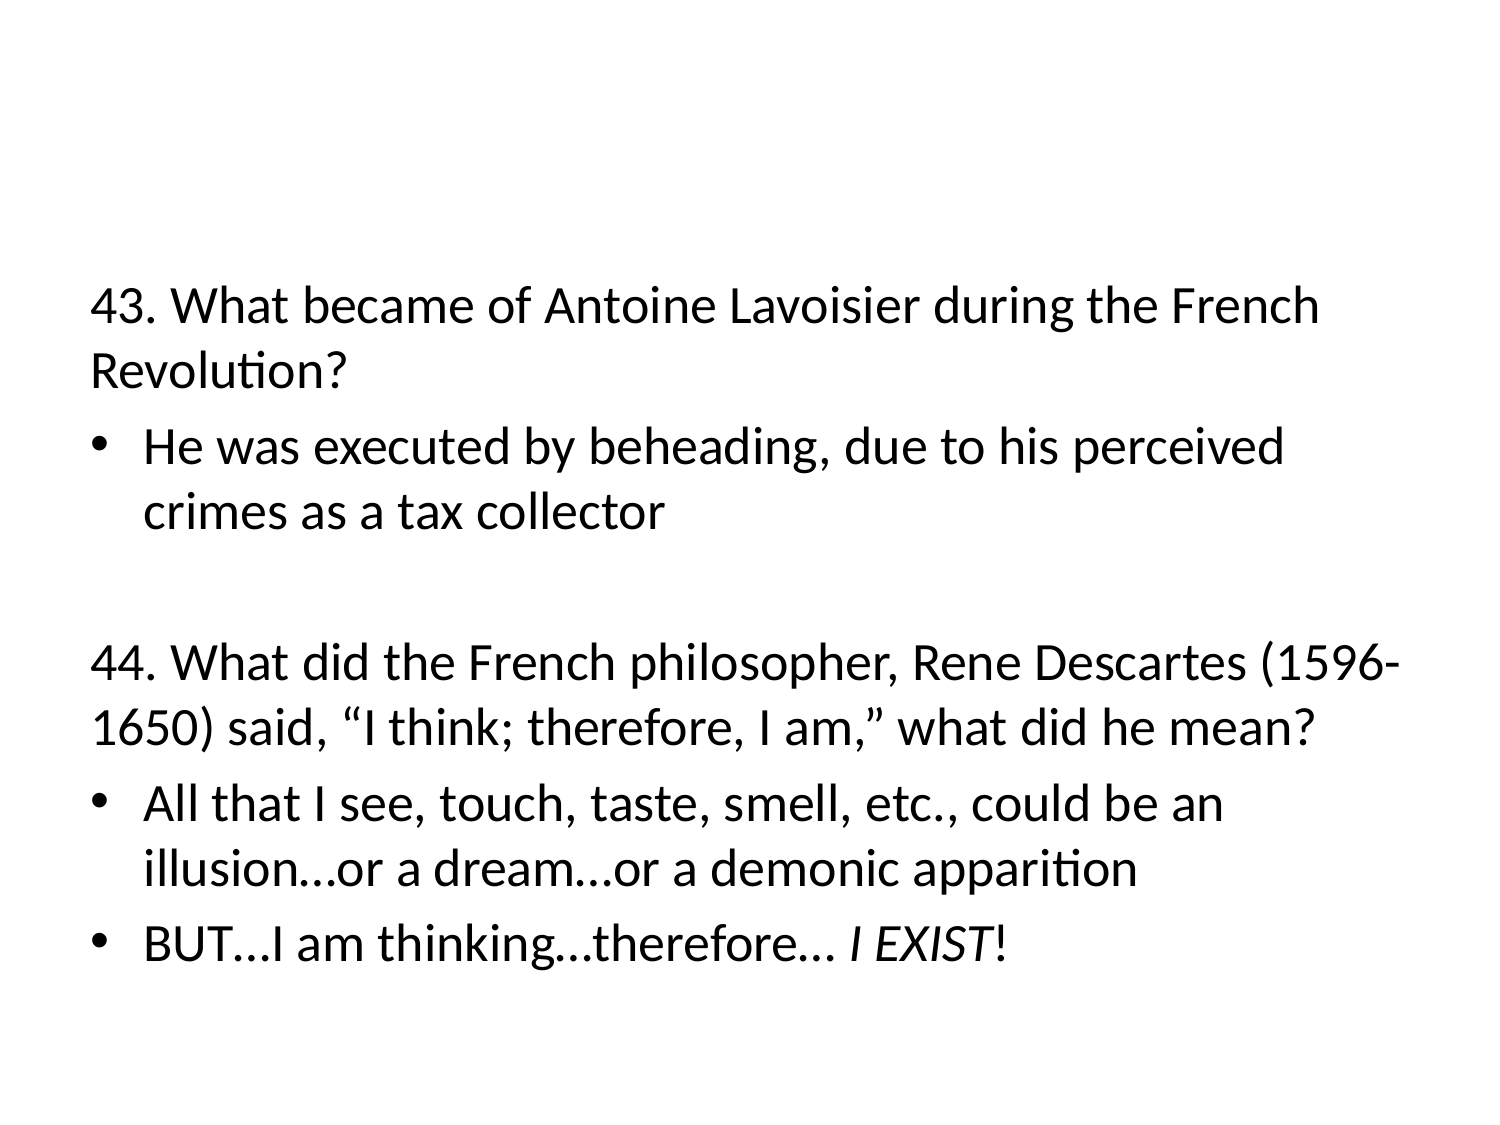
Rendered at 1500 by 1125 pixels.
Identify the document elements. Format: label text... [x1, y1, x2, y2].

list 43. What became of Antoine Lavoisier during the French Revolution? He was executed by beheading, due to his perceived crimes as a tax collector 44. What did the French philosopher, Rene Descartes (1596-1650) said, “I think; therefore, I am,” what did he mean? All that I see, touch, taste, smell, etc., could be an illusion…or a dream…or a demonic apparition BUT…I am thinking…therefore… I EXIST! [75, 262, 1425, 1005]
